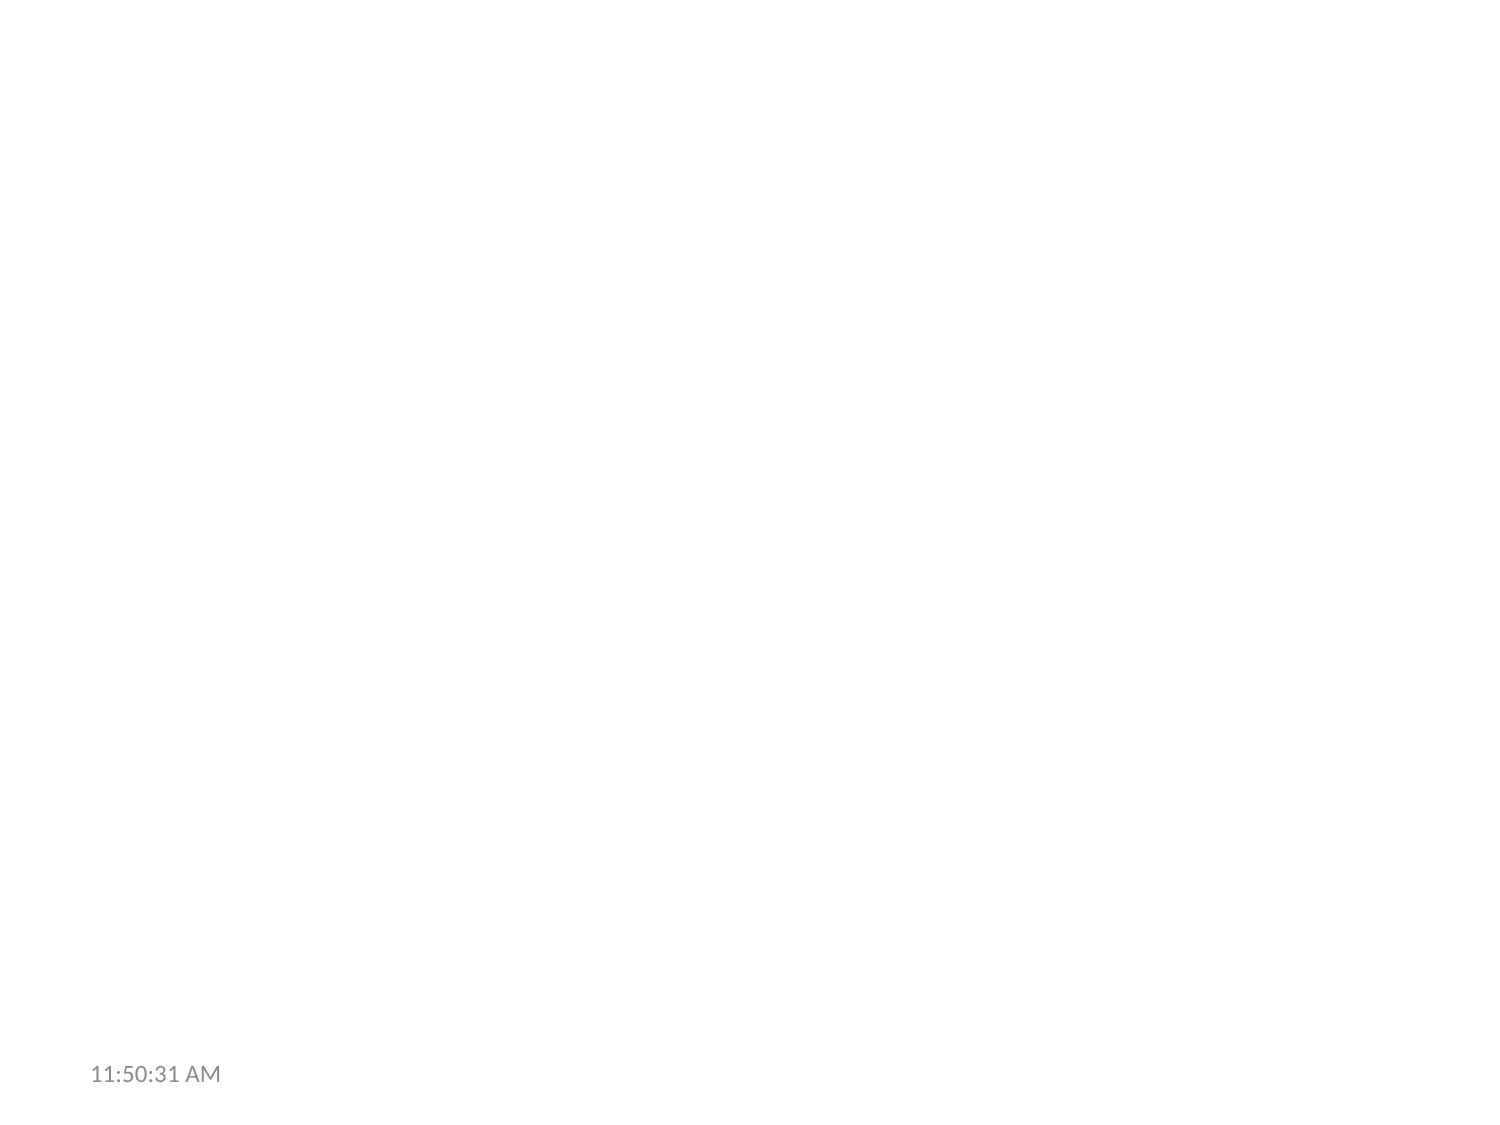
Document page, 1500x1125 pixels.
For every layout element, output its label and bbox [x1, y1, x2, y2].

slide_number [75, 1042, 425, 1103]
